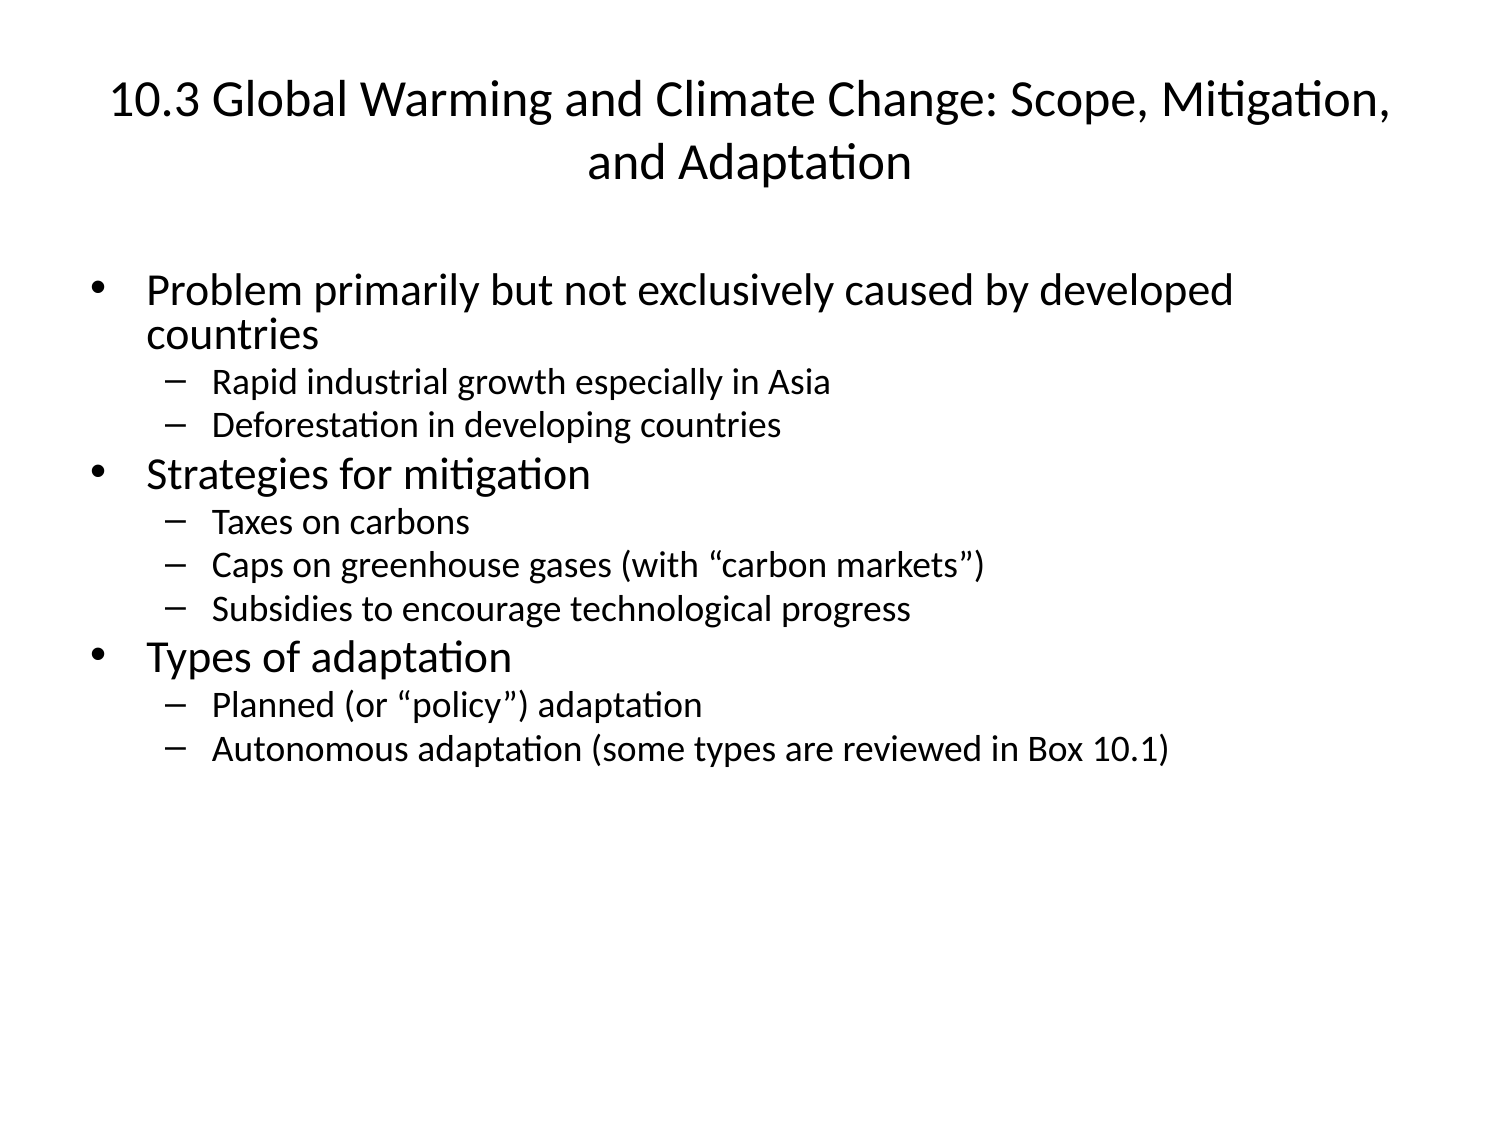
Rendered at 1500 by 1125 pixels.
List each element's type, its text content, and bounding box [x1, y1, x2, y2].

list Problem primarily but not exclusively caused by developed countries Rapid industrial growth especially in Asia Deforestation in developing countries Strategies for mitigation Taxes on carbons Caps on greenhouse gases (with “carbon markets”) Subsidies to encourage technological progress Types of adaptation Planned (or “policy”) adaptation Autonomous adaptation (some types are reviewed in Box 10.1) [75, 262, 1425, 1005]
title 10.3 Global Warming and Climate Change: Scope, Mitigation, and Adaptation [62, 33, 1438, 222]
